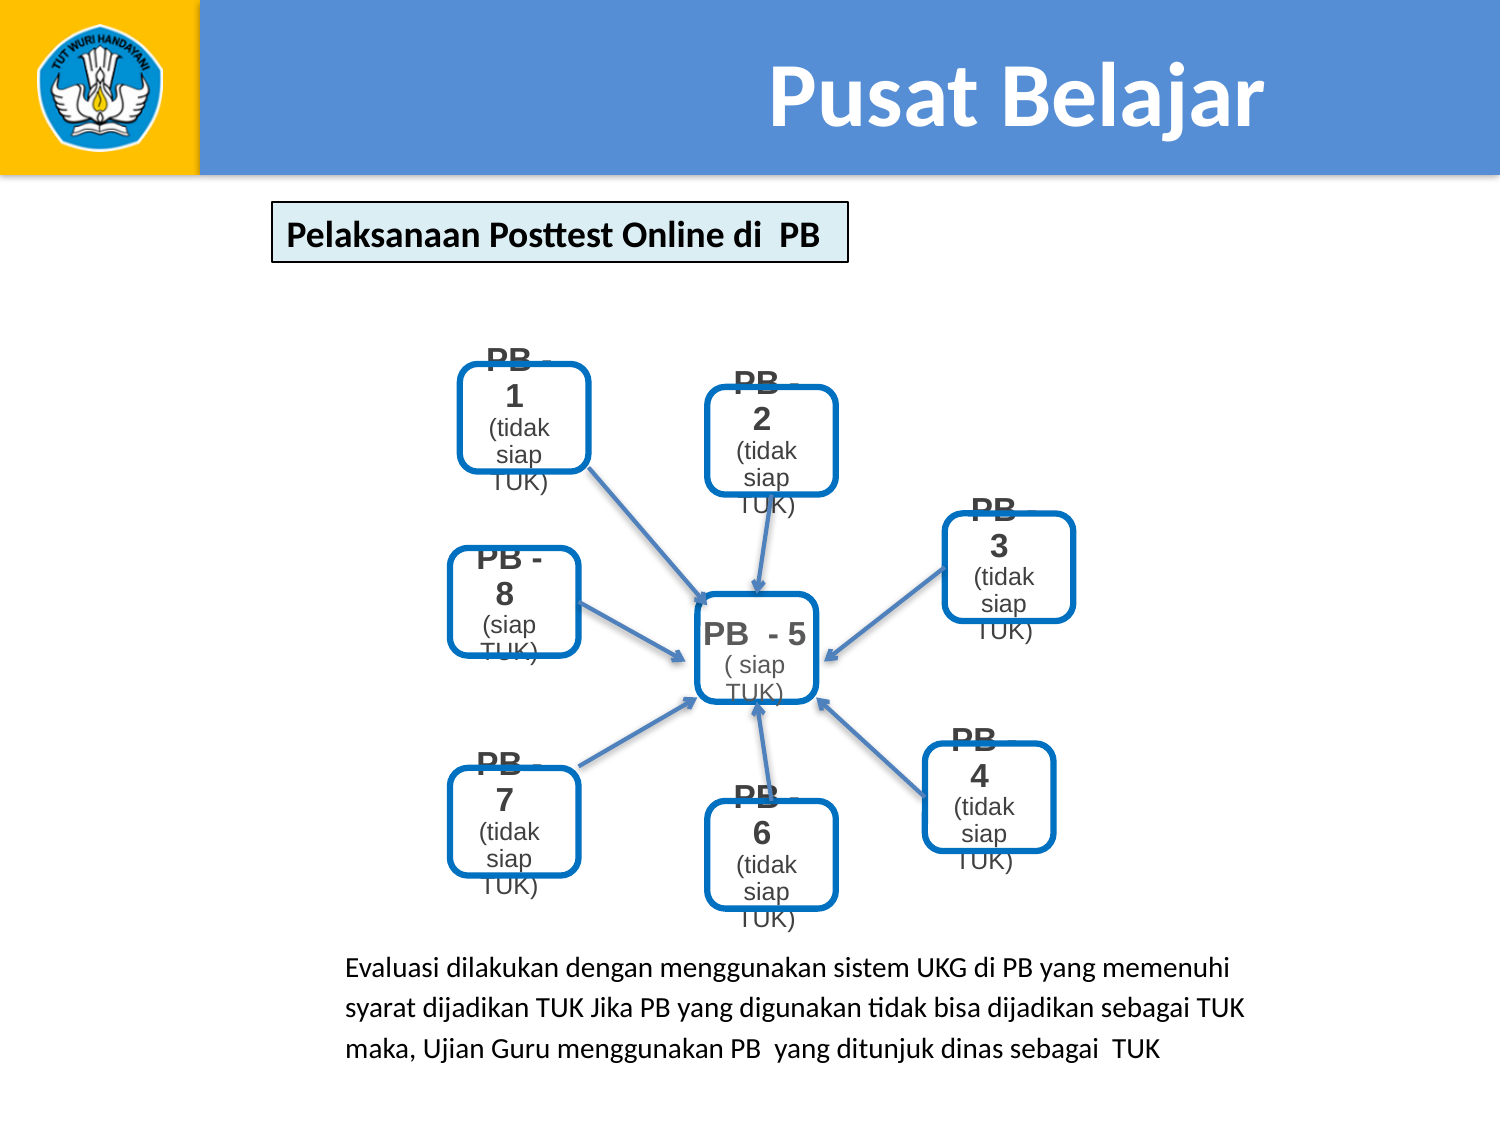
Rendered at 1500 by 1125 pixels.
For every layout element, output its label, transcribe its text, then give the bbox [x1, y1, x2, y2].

title Pusat Belajar [335, 24, 1282, 155]
text_box Pelaksanaan Posttest Online di PB [271, 202, 848, 263]
text_box Evaluasi dilakukan dengan menggunakan sistem UKG di PB yang memenuhi syarat dijadikan TUK Jika PB yang digunakan tidak bisa dijadikan sebagai TUK maka, Ujian Guru menggunakan PB yang ditunjuk dinas sebagai TUK [255, 935, 1288, 1072]
picture [37, 24, 163, 152]
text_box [449, 362, 1074, 914]
